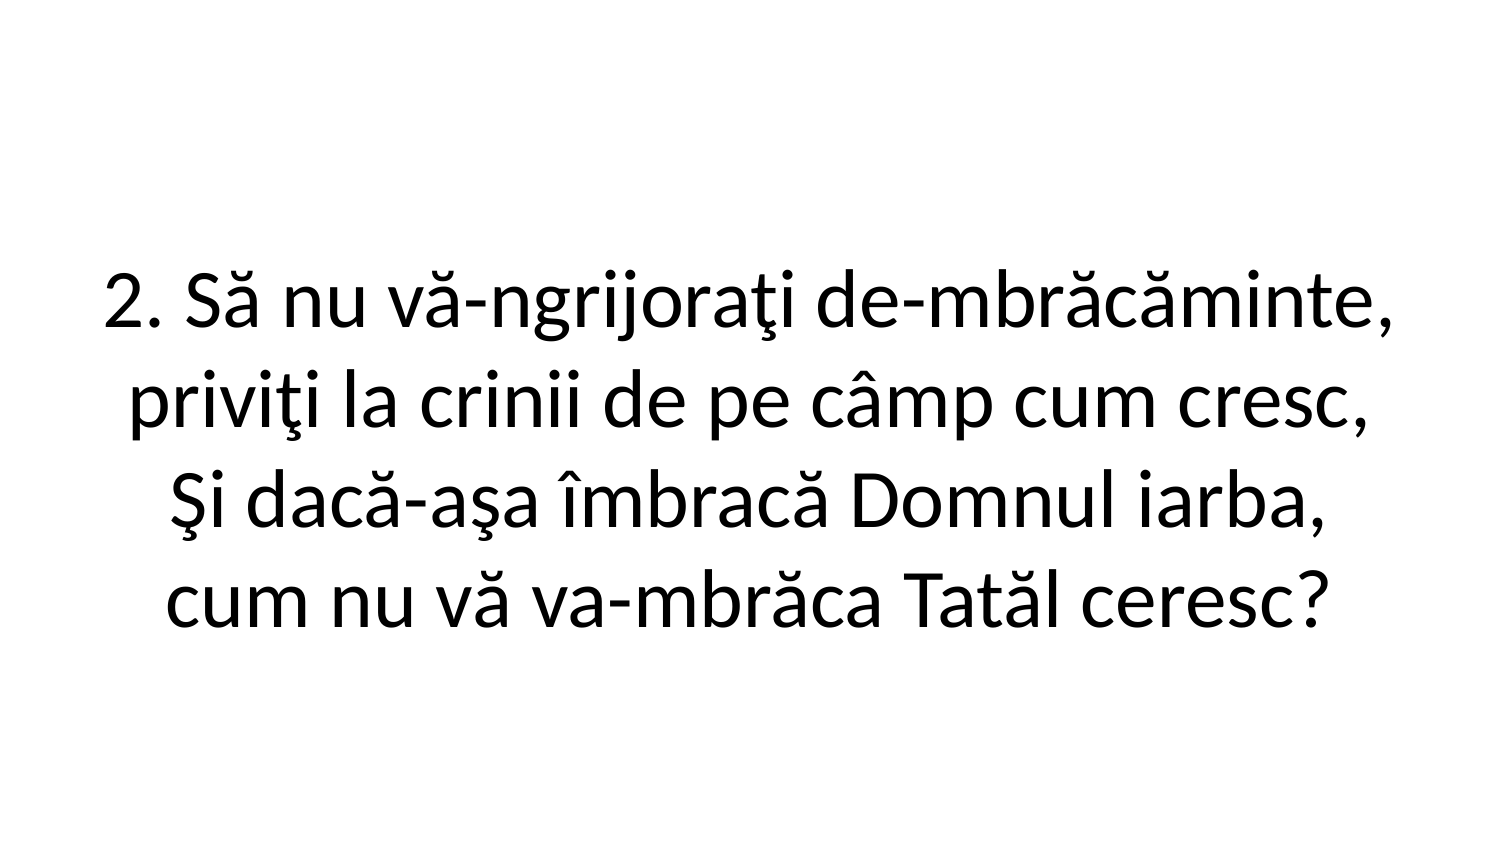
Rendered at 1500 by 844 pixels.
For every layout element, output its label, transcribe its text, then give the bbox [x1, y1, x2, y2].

text_box 2. Să nu vă-ngrijoraţi de-mbrăcăminte, priviţi la crinii de pe câmp cum cresc, Şi dacă-aşa îmbracă Domnul iarba, cum nu vă va-mbrăca Tatăl ceresc? [87, 192, 1413, 652]
